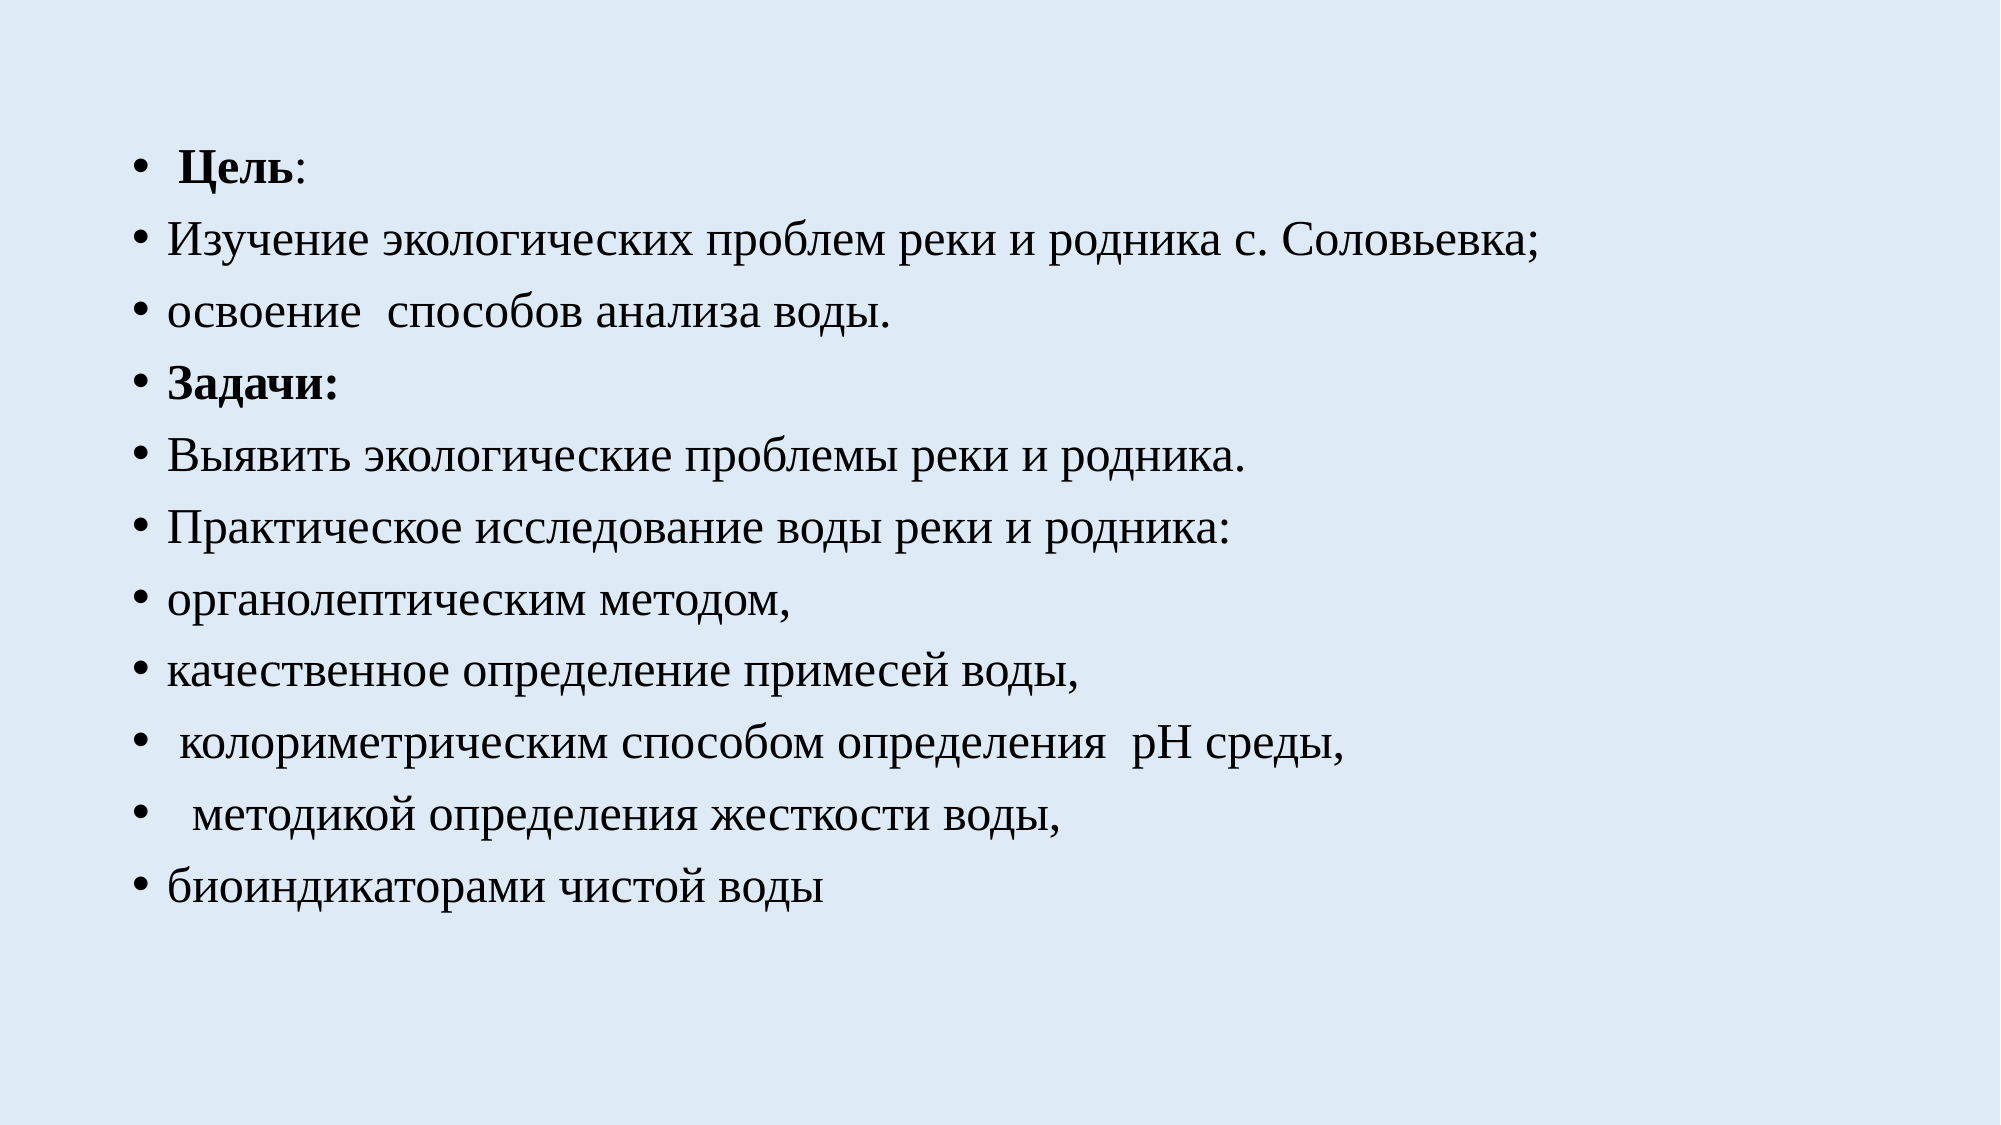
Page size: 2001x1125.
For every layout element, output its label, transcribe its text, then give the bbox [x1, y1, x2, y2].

list Цель: Изучение экологических проблем реки и родника с. Соловьевка; освоение способов анализа воды. Задачи: Выявить экологические проблемы реки и родника. Практическое исследование воды реки и родника: органолептическим методом, качественное определение примесей воды, колориметрическим способом определения рН среды, методикой определения жесткости воды, биоиндикаторами чистой воды [117, 55, 1843, 931]
